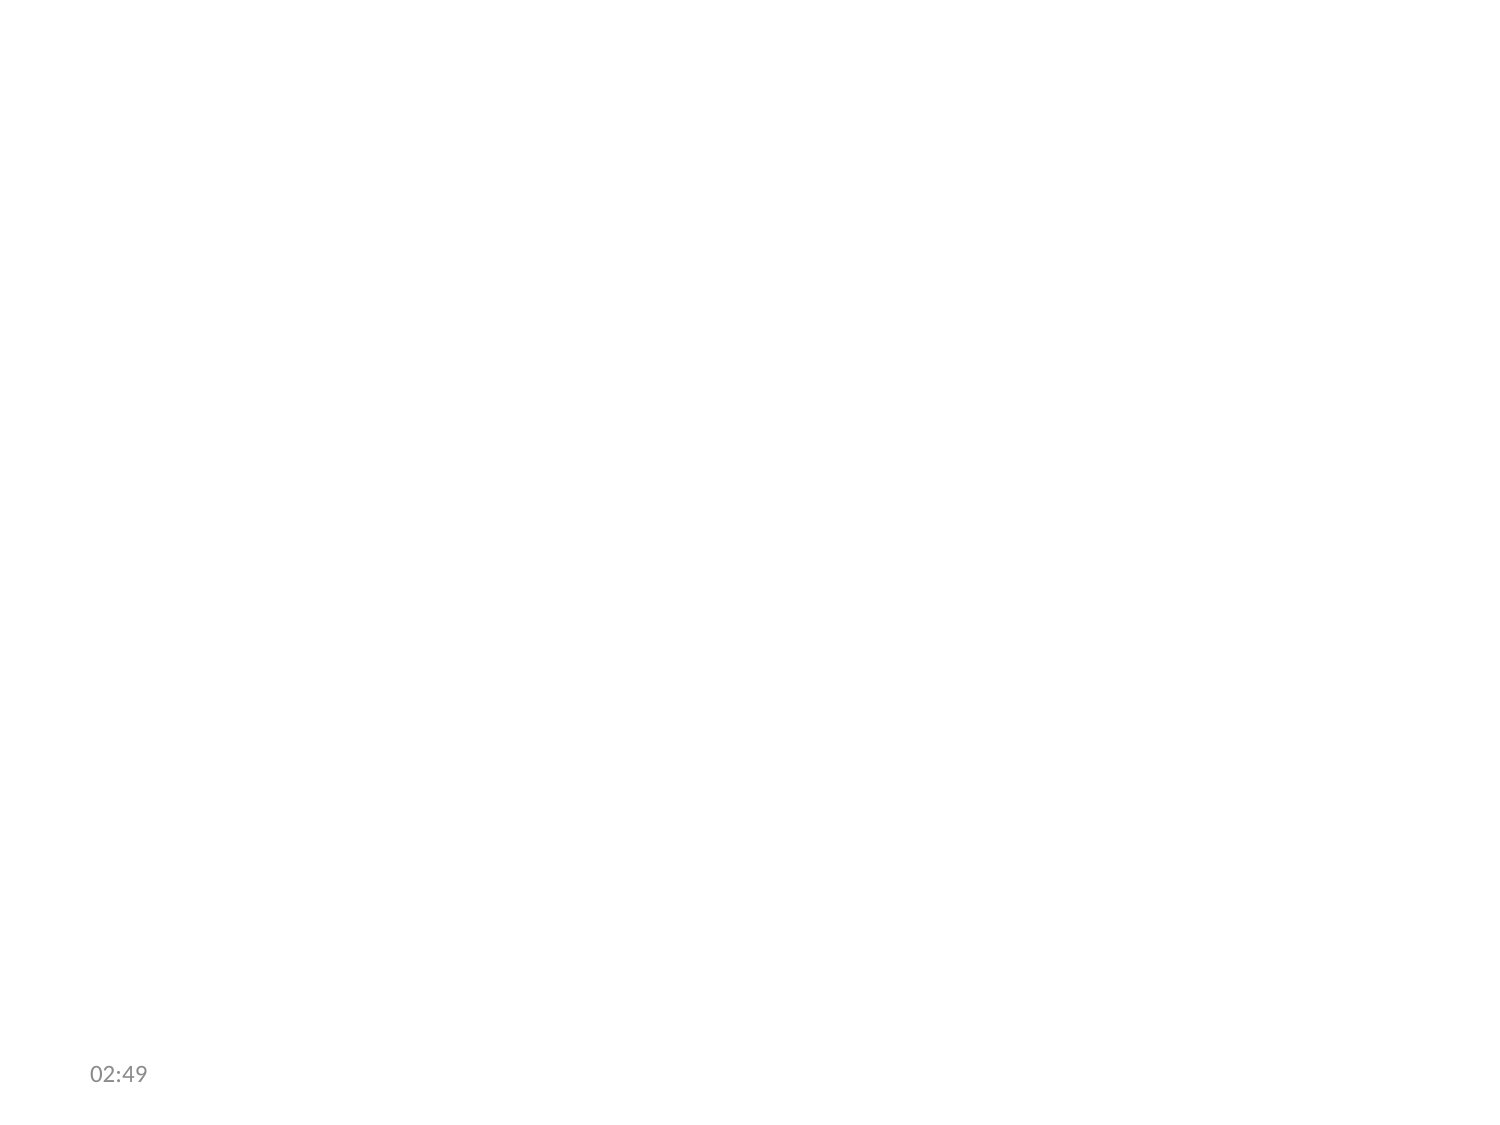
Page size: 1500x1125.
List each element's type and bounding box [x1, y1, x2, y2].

slide_number [75, 1042, 425, 1103]
